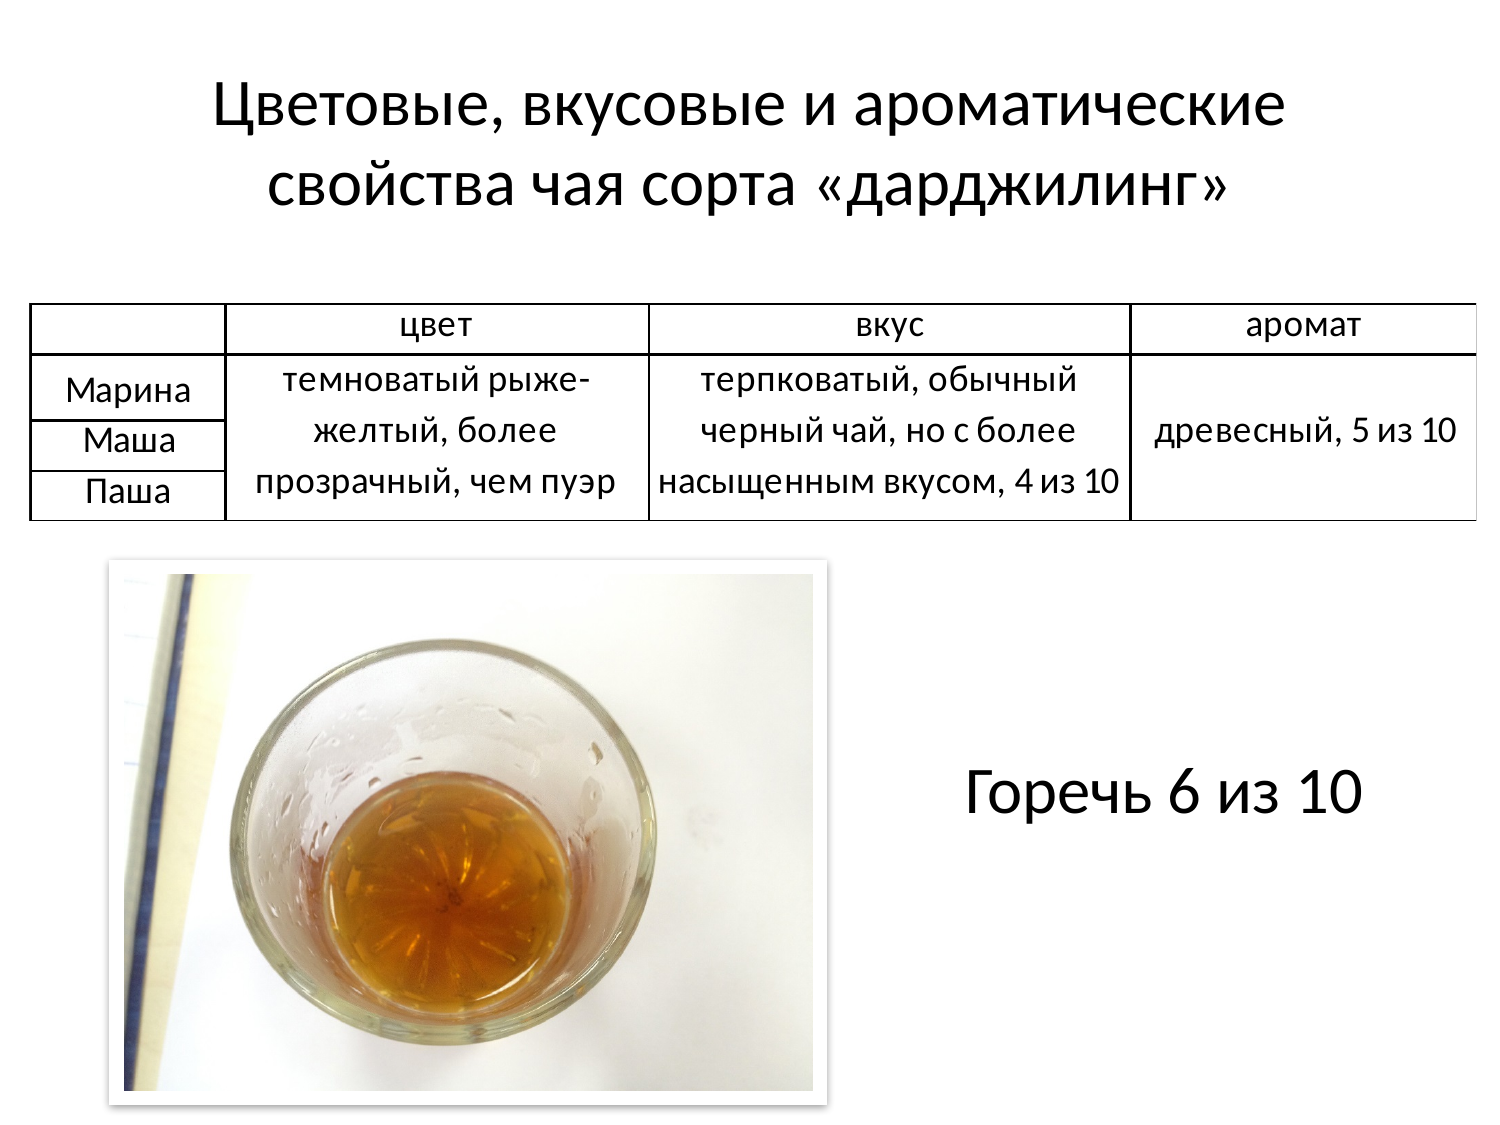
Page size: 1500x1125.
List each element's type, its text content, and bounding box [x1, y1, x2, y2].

title Цветовые, вкусовые и ароматические свойства чая сорта «дарджилинг» [75, 45, 1425, 233]
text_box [29, 302, 1480, 524]
picture [123, 574, 813, 1092]
text_box Горечь 6 из 10 [950, 739, 1453, 835]
